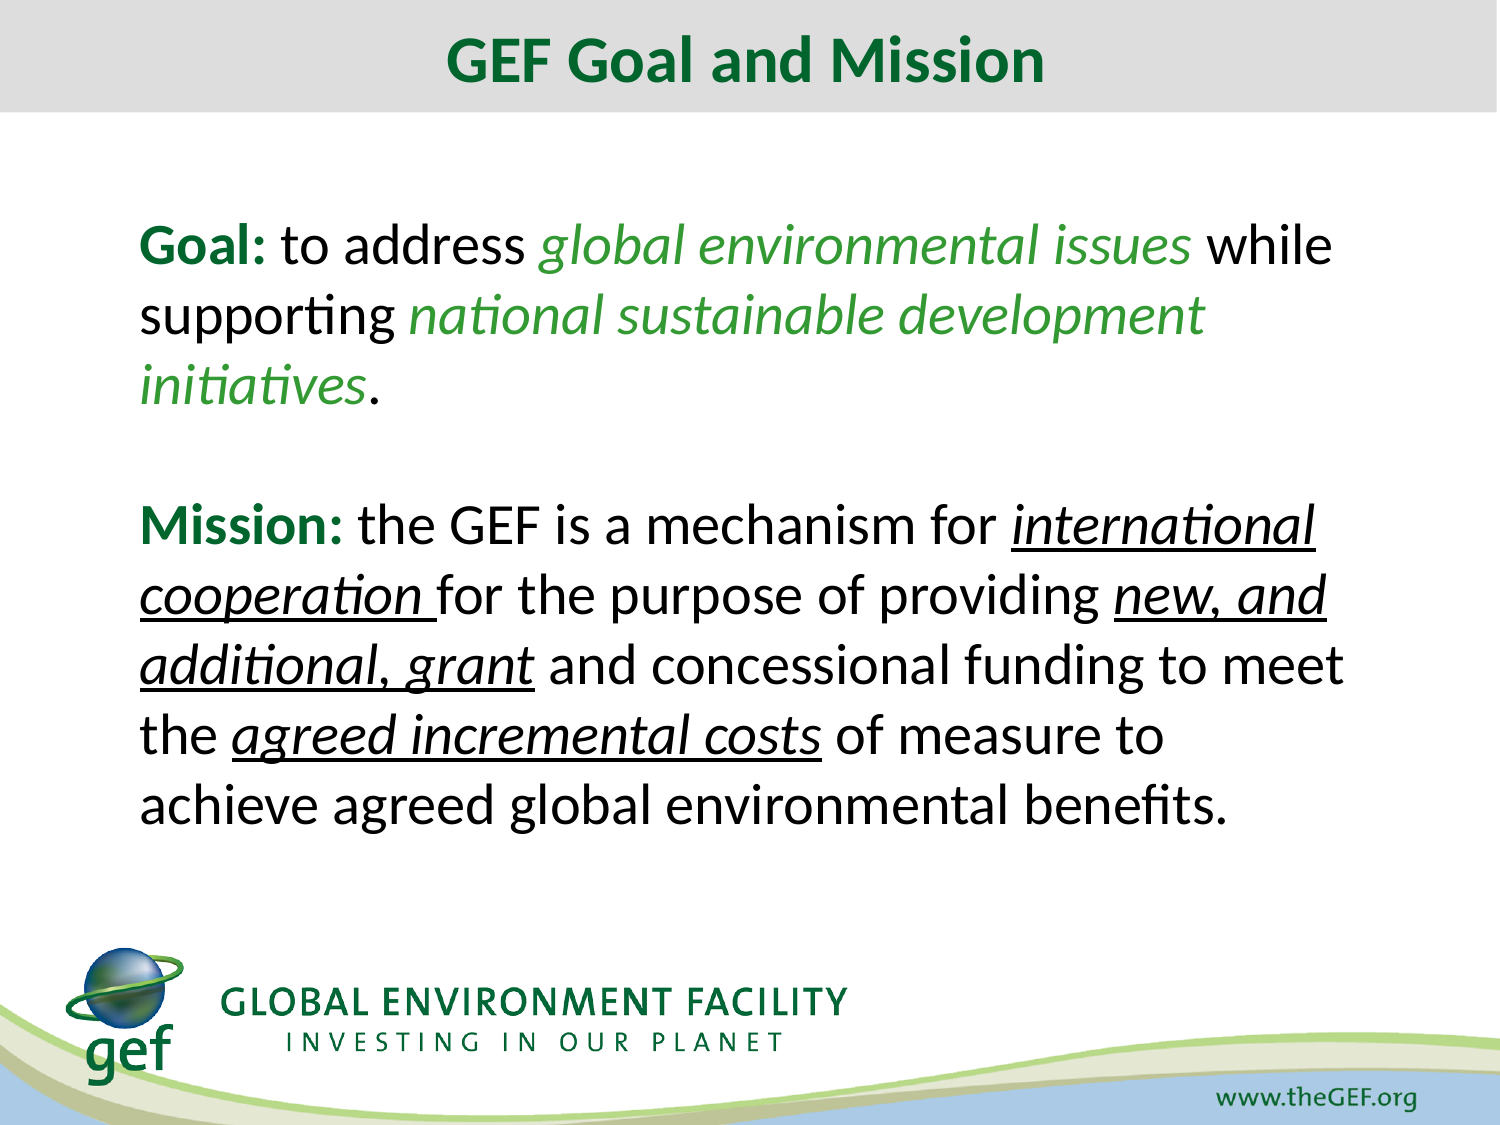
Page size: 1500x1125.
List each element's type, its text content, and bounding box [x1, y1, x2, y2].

picture [0, 920, 1500, 1125]
text_box Goal: to address global environmental issues while supporting national sustainable development initiatives. Mission: the GEF is a mechanism for international cooperation for the purpose of providing new, and additional, grant and concessional funding to meet the agreed incremental costs of measure to achieve agreed global environmental benefits. [124, 198, 1365, 844]
text_box GEF Goal and Mission [0, 0, 1497, 113]
